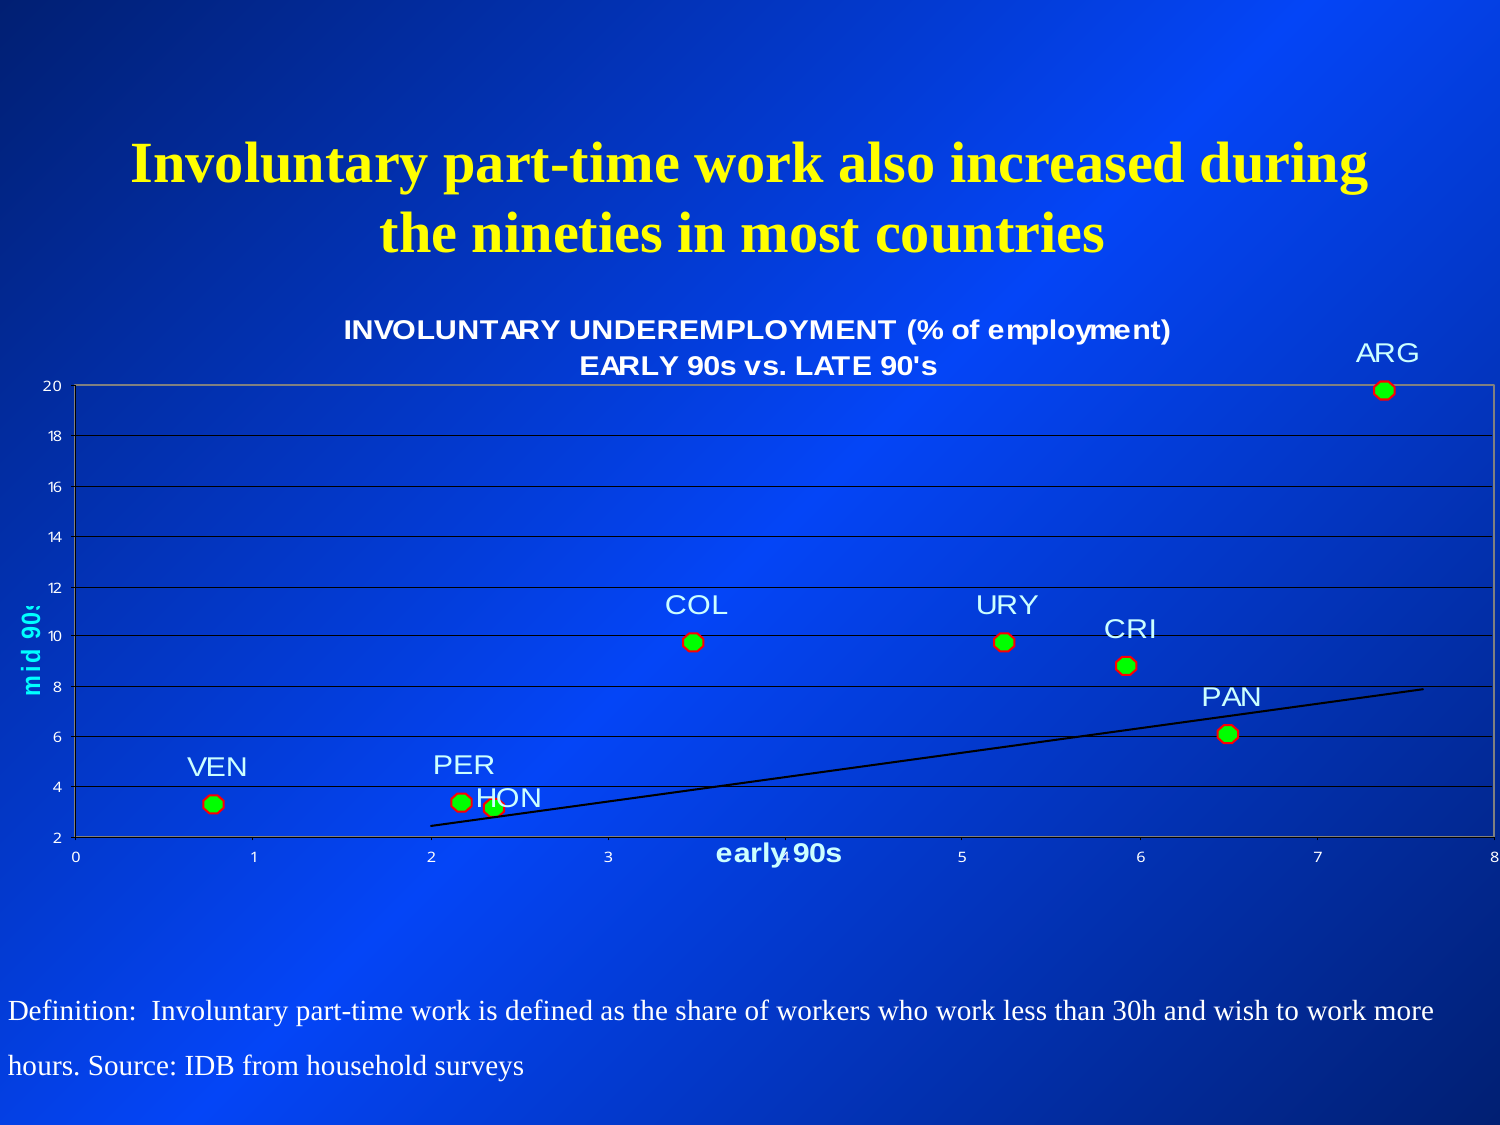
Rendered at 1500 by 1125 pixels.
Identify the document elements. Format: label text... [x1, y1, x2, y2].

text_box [0, 284, 1500, 926]
title Involuntary part-time work also increased during the nineties in most countries [112, 99, 1388, 282]
text_box Definition: Involuntary part-time work is defined as the share of workers who work less than 30h and wish to work more hours. Source: IDB from household surveys [0, 962, 1500, 1089]
